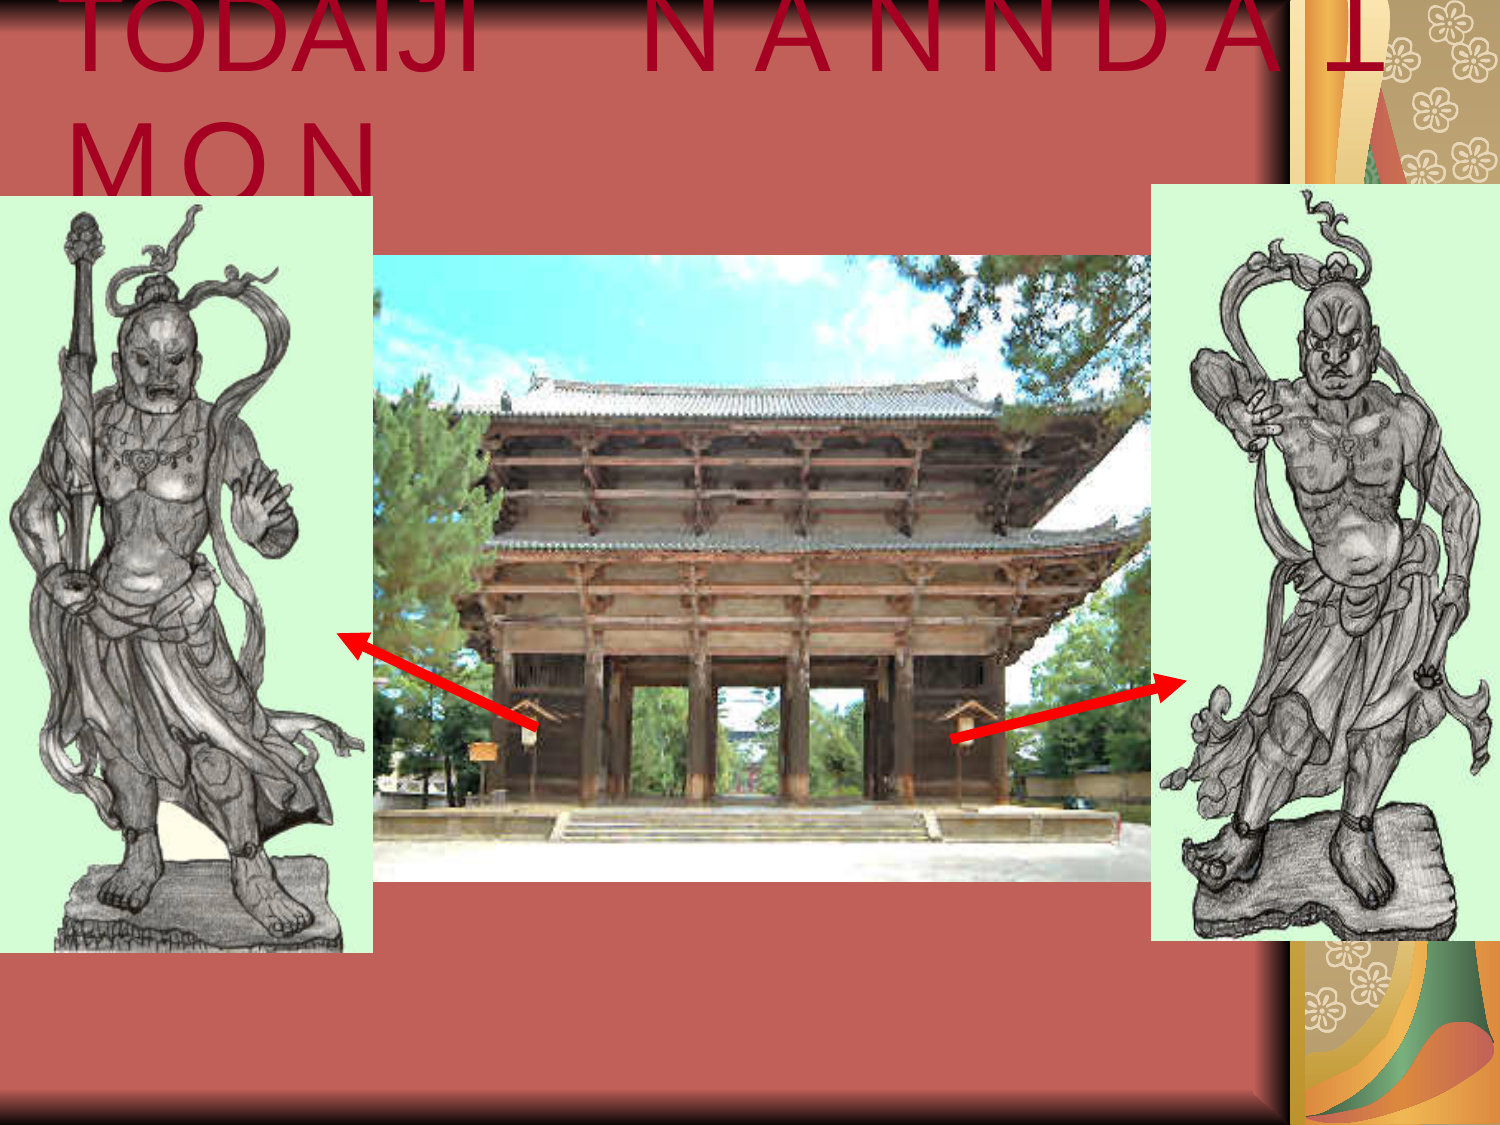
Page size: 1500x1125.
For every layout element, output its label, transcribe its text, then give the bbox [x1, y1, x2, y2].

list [1151, 184, 1500, 941]
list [376, 255, 1146, 882]
title TODAIJI ＮＡＮＮＤＡＩＭＯＮ [40, 0, 1436, 188]
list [0, 196, 373, 953]
